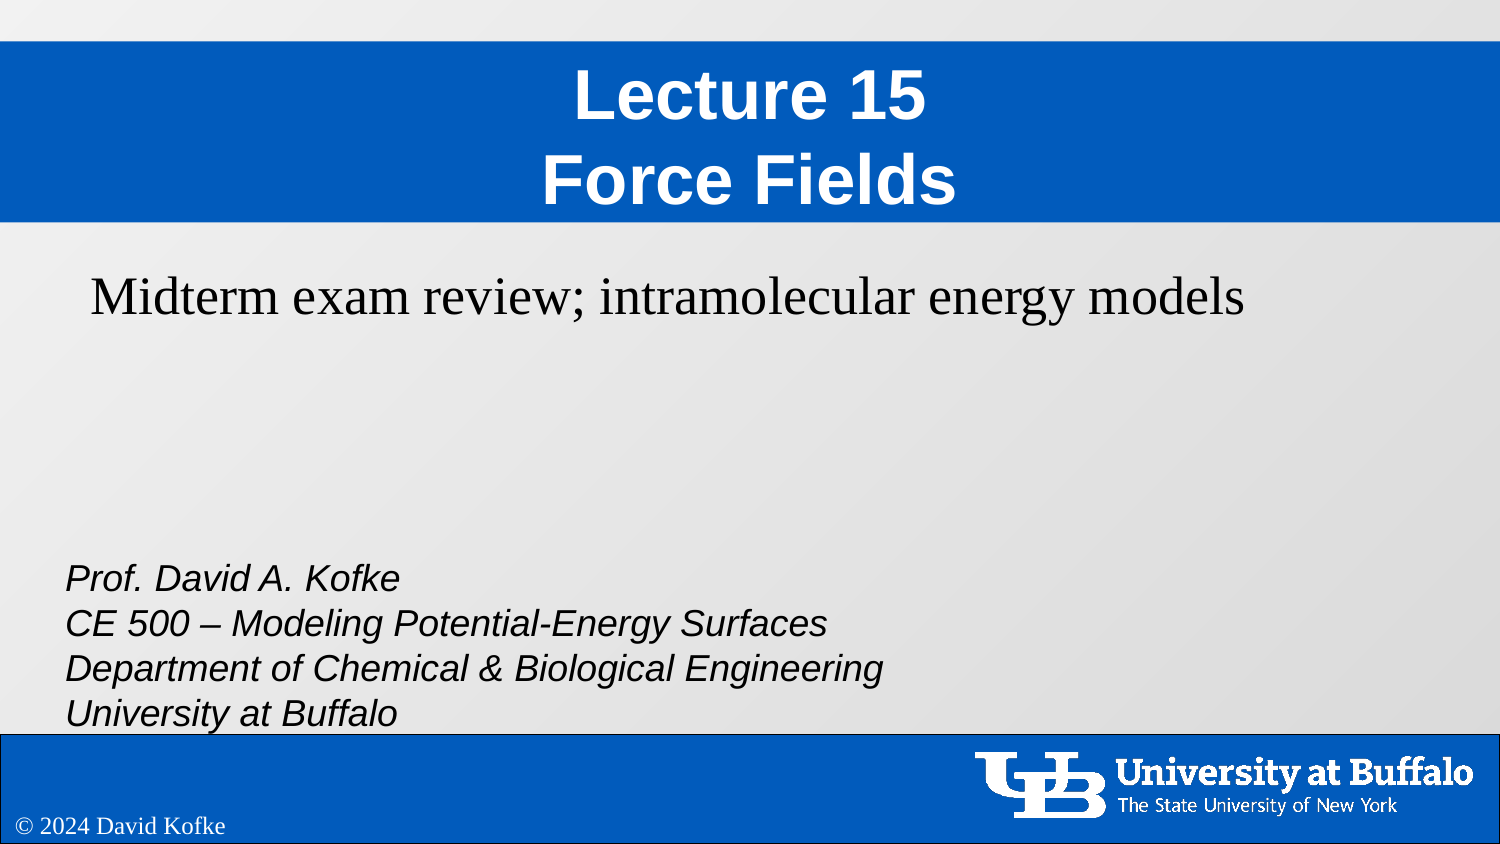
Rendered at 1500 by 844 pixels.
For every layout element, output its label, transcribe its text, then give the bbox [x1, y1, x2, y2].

title Lecture 15 Force Fields [0, 41, 1500, 223]
text_box © 2024 David Kofke [0, 802, 250, 844]
picture [975, 751, 1478, 818]
subtitle Midterm exam review; intramolecular energy models [74, 252, 1426, 469]
